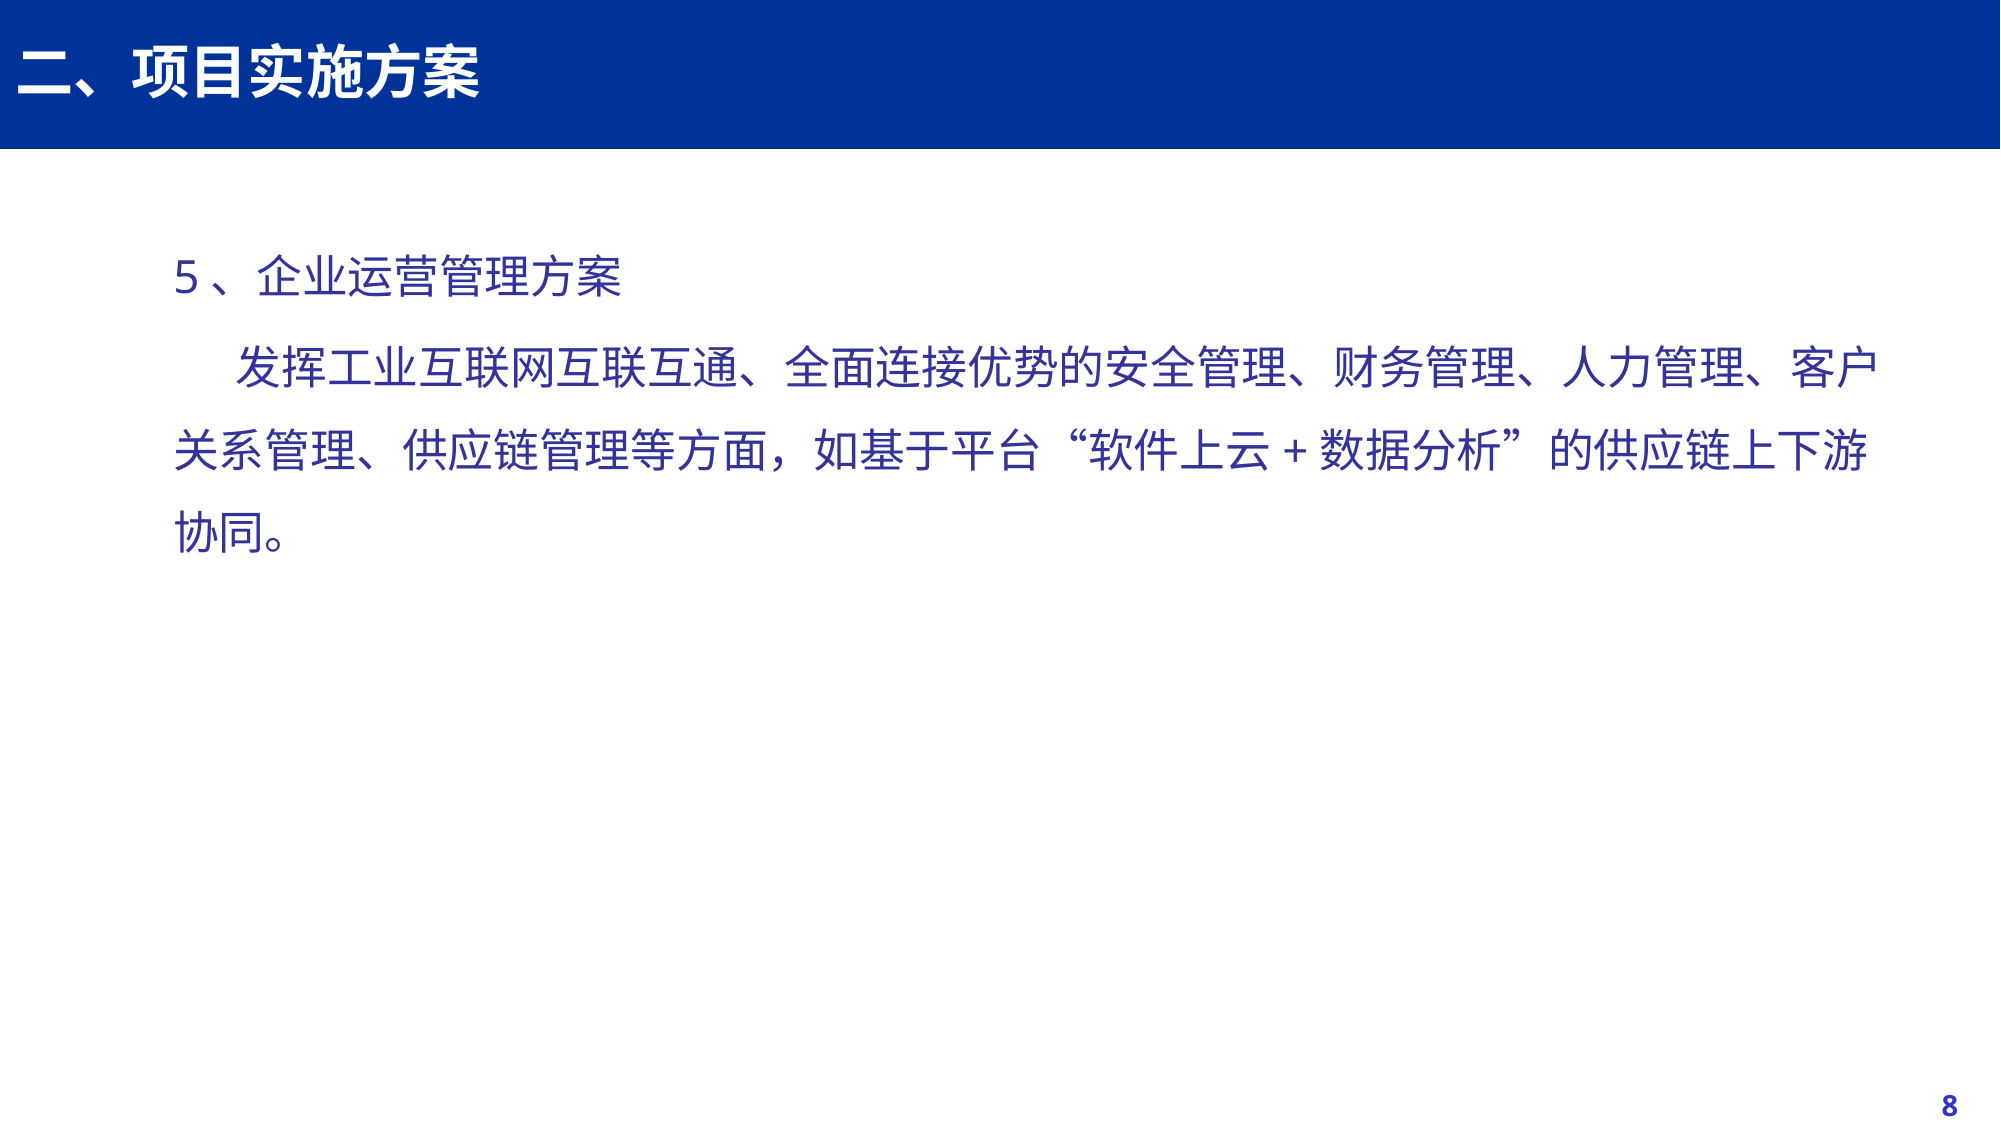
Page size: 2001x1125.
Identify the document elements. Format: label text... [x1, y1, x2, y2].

list 5、企业运营管理方案 发挥工业互联网互联互通、全面连接优势的安全管理、财务管理、人力管理、客户关系管理、供应链管理等方面，如基于平台“软件上云+数据分析”的供应链上下游协同。 [83, 212, 1917, 575]
title 二、项目实施方案 [0, 0, 2000, 145]
